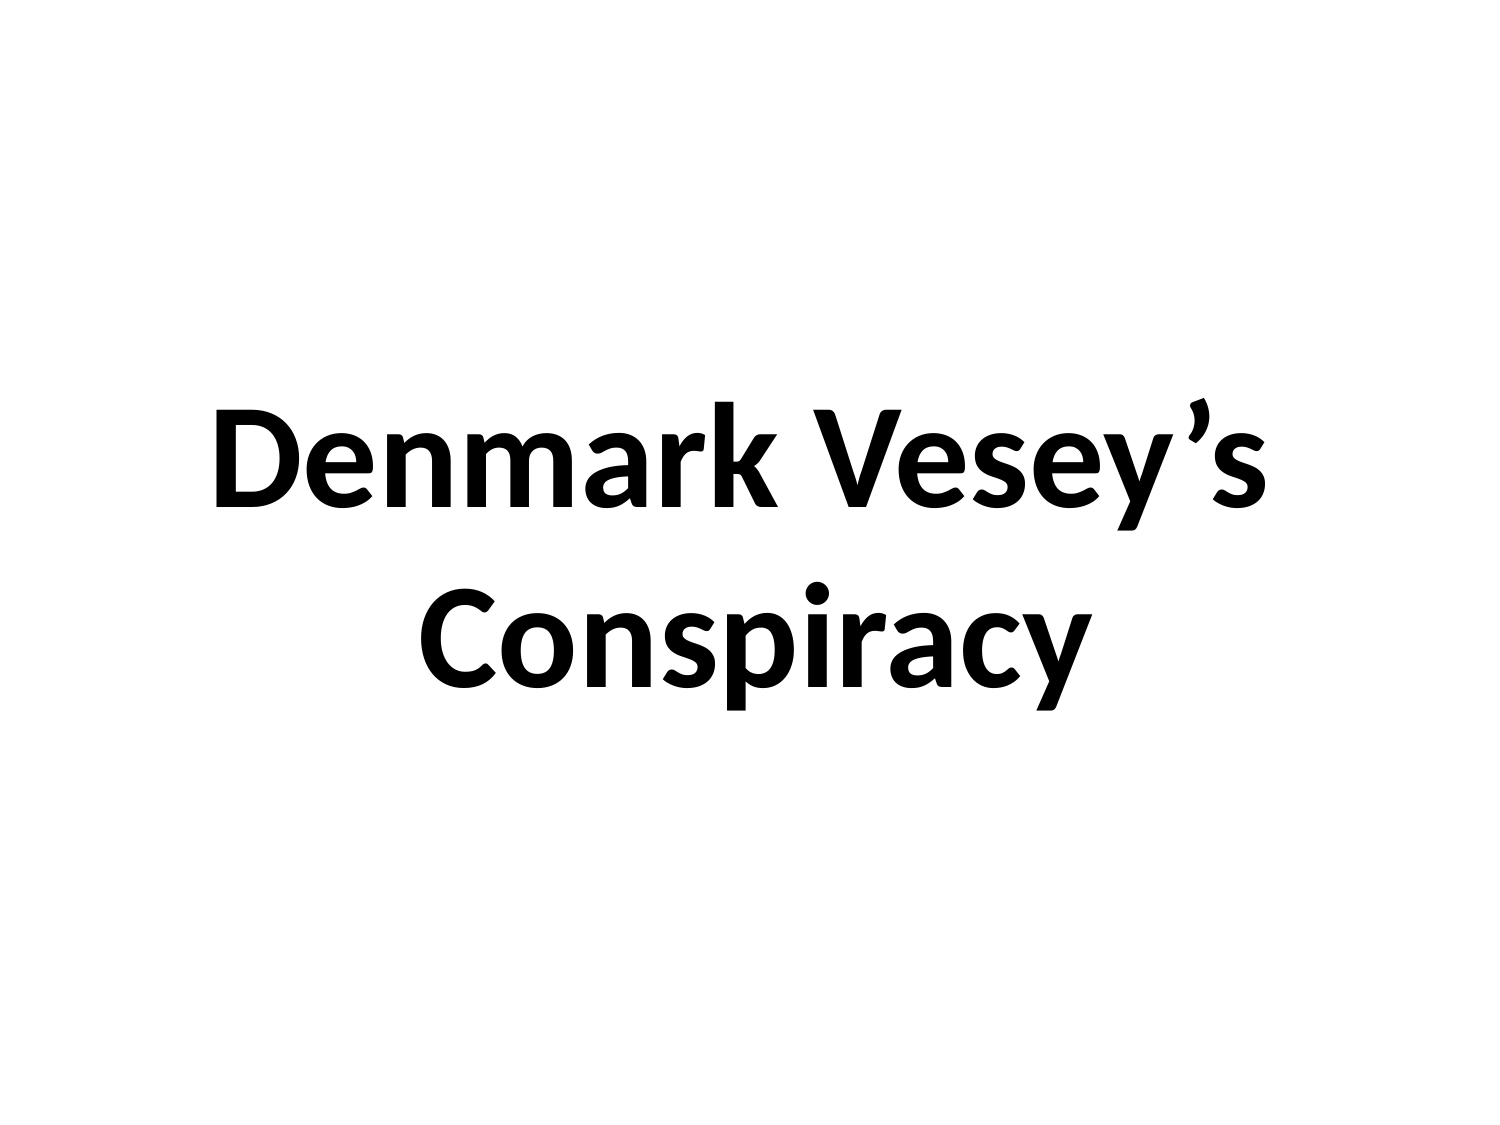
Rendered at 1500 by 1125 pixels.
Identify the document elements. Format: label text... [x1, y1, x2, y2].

text_box Denmark Vesey’s Conspiracy [187, 349, 1325, 725]
